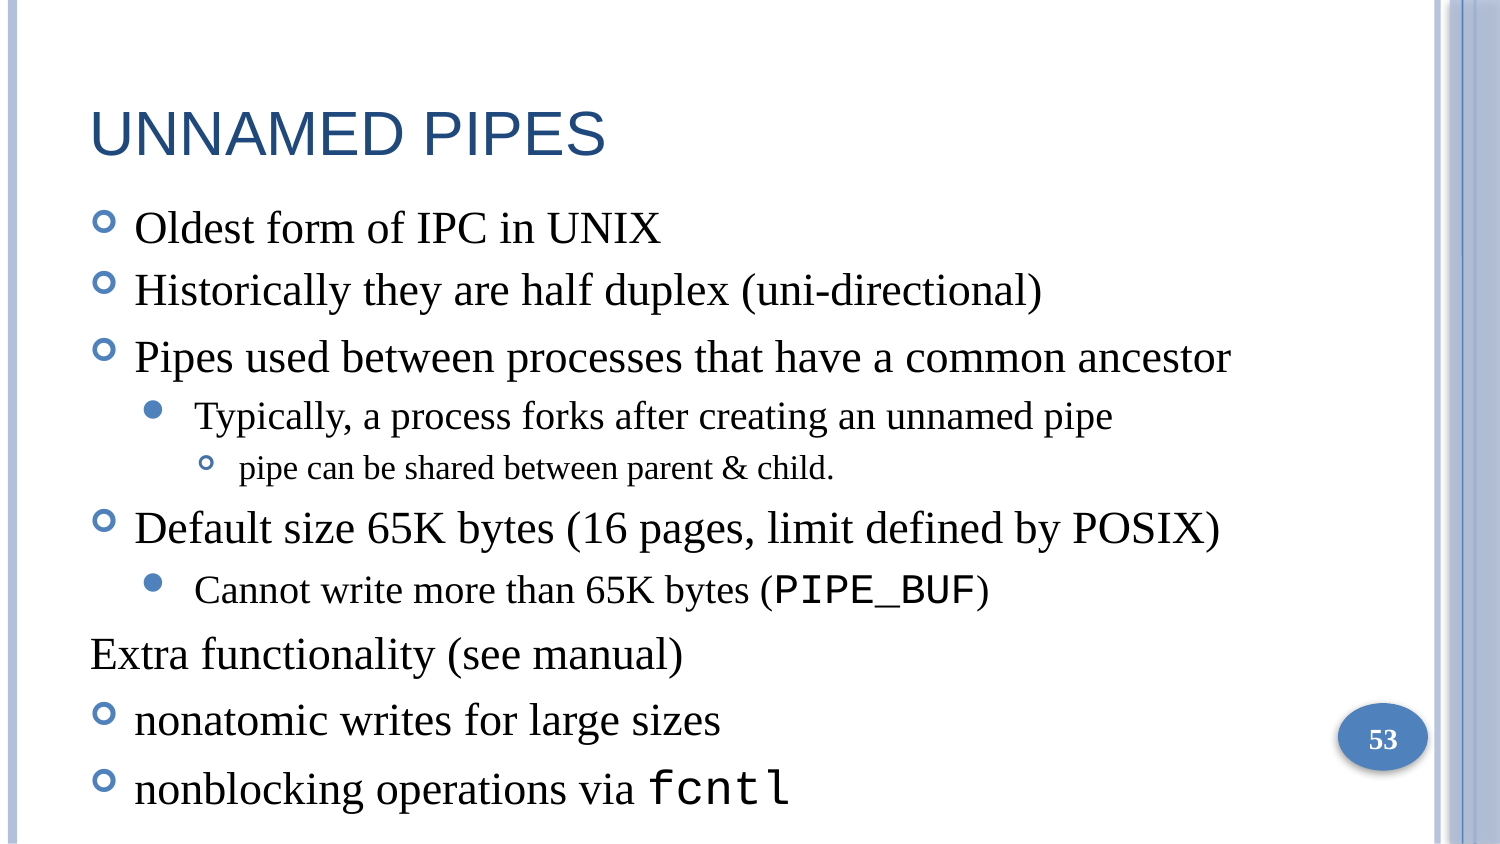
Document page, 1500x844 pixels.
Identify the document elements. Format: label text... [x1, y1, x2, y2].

slide_number 53 [1333, 705, 1434, 770]
title Unnamed Pipes [75, 34, 1300, 175]
list Oldest form of IPC in UNIX Historically they are half duplex (uni-directional) Pipes used between processes that have a common ancestor Typically, a process forks after creating an unnamed pipe pipe can be shared between parent & child. Default size 65K bytes (16 pages, limit defined by POSIX) Cannot write more than 65K bytes (PIPE_BUF) Extra functionality (see manual) nonatomic writes for large sizes nonblocking operations via fcntl [75, 196, 1380, 822]
